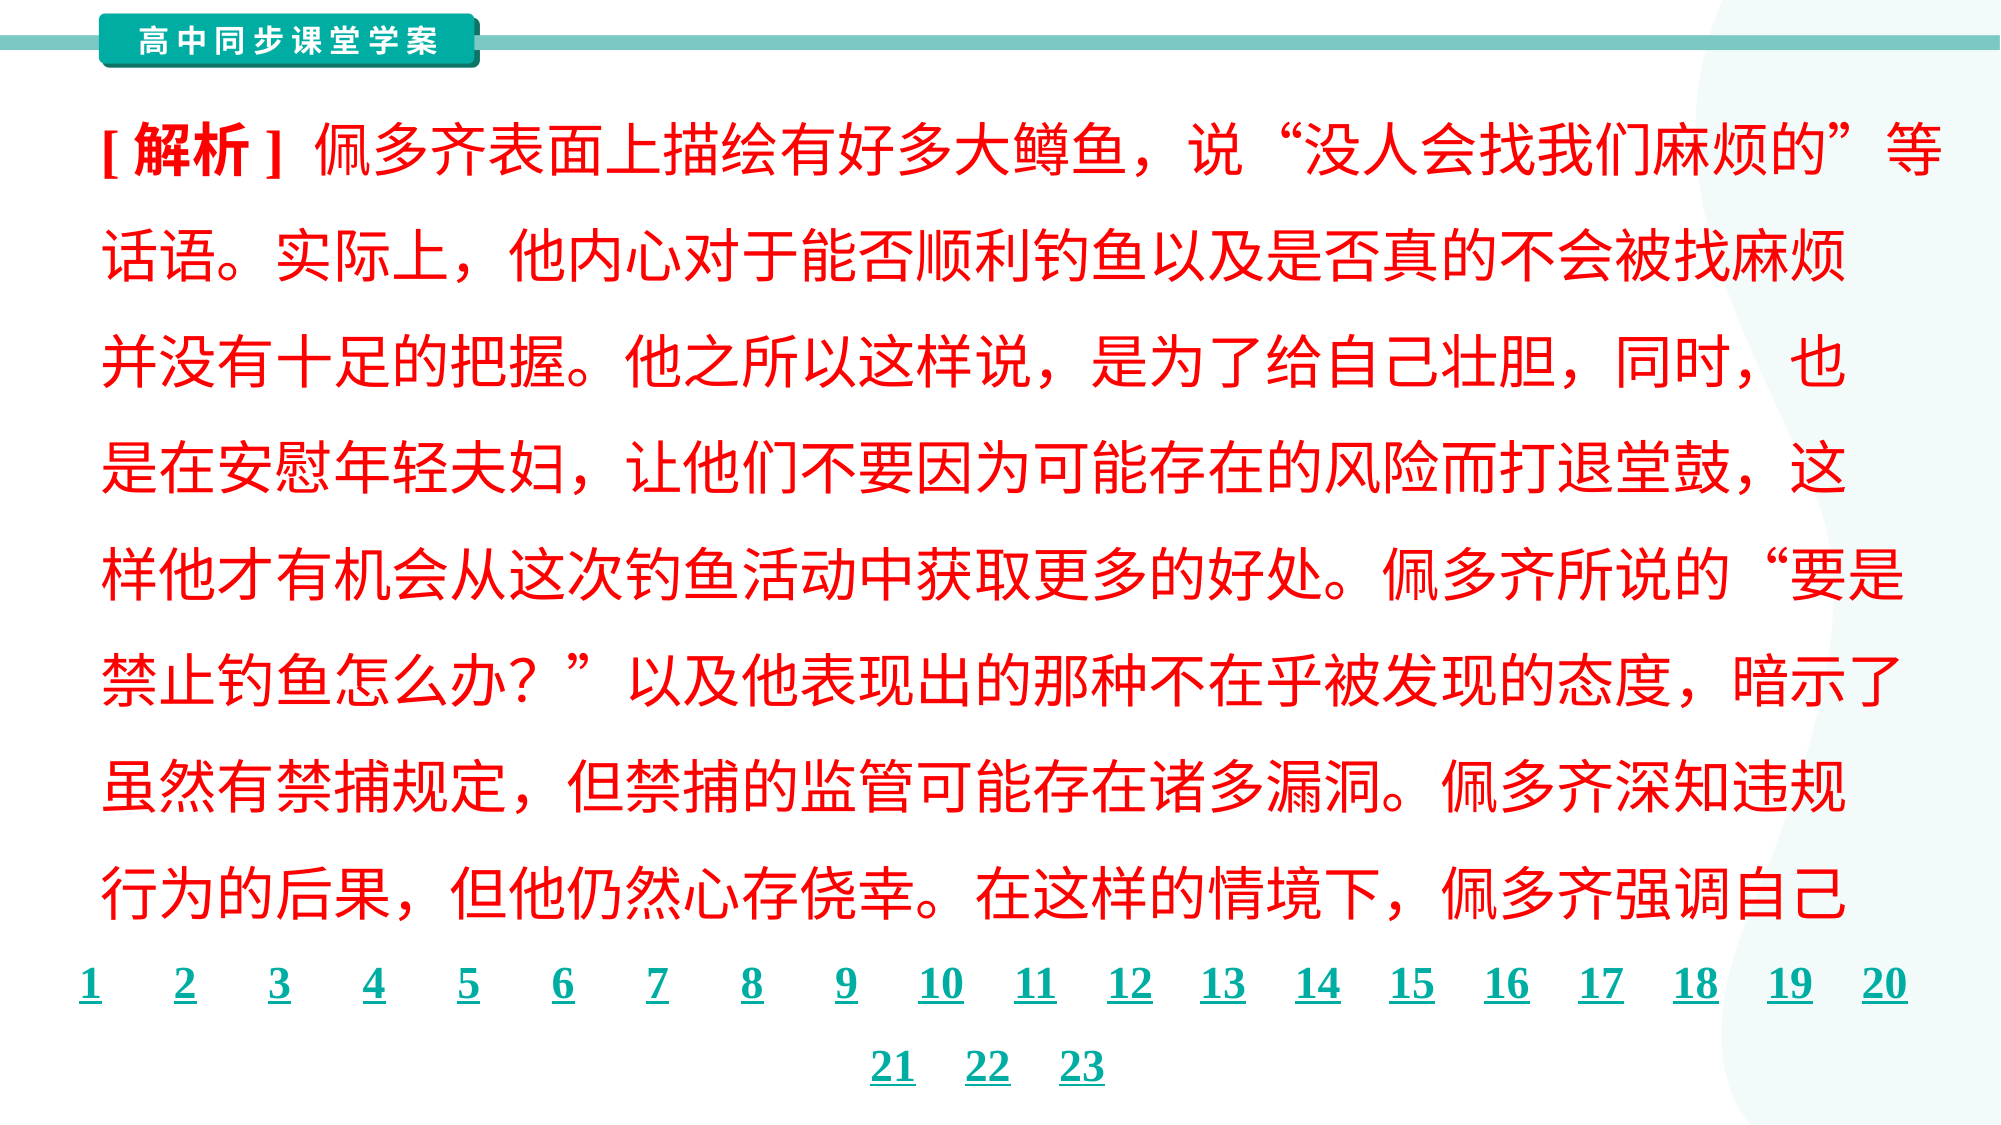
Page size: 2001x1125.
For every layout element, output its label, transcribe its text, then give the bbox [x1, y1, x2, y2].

text_box [解析] 佩多齐表面上描绘有好多大鳟鱼，说“没人会找我们麻烦的”等 话语。实际上，他内心对于能否顺利钓鱼以及是否真的不会被找麻烦 并没有十足的把握。他之所以这样说，是为了给自己壮胆，同时，也 是在安慰年轻夫妇，让他们不要因为可能存在的风险而打退堂鼓，这 样他才有机会从这次钓鱼活动中获取更多的好处。佩多齐所说的“要是 禁止钓鱼怎么办？”以及他表现出的那种不在乎被发现的态度，暗示了 虽然有禁捕规定，但禁捕的监管可能存在诸多漏洞。佩多齐深知违规 行为的后果，但他仍然心存侥幸。在这样的情境下，佩多齐强调自己 [100, 76, 1899, 927]
picture [0, 0, 2000, 1125]
